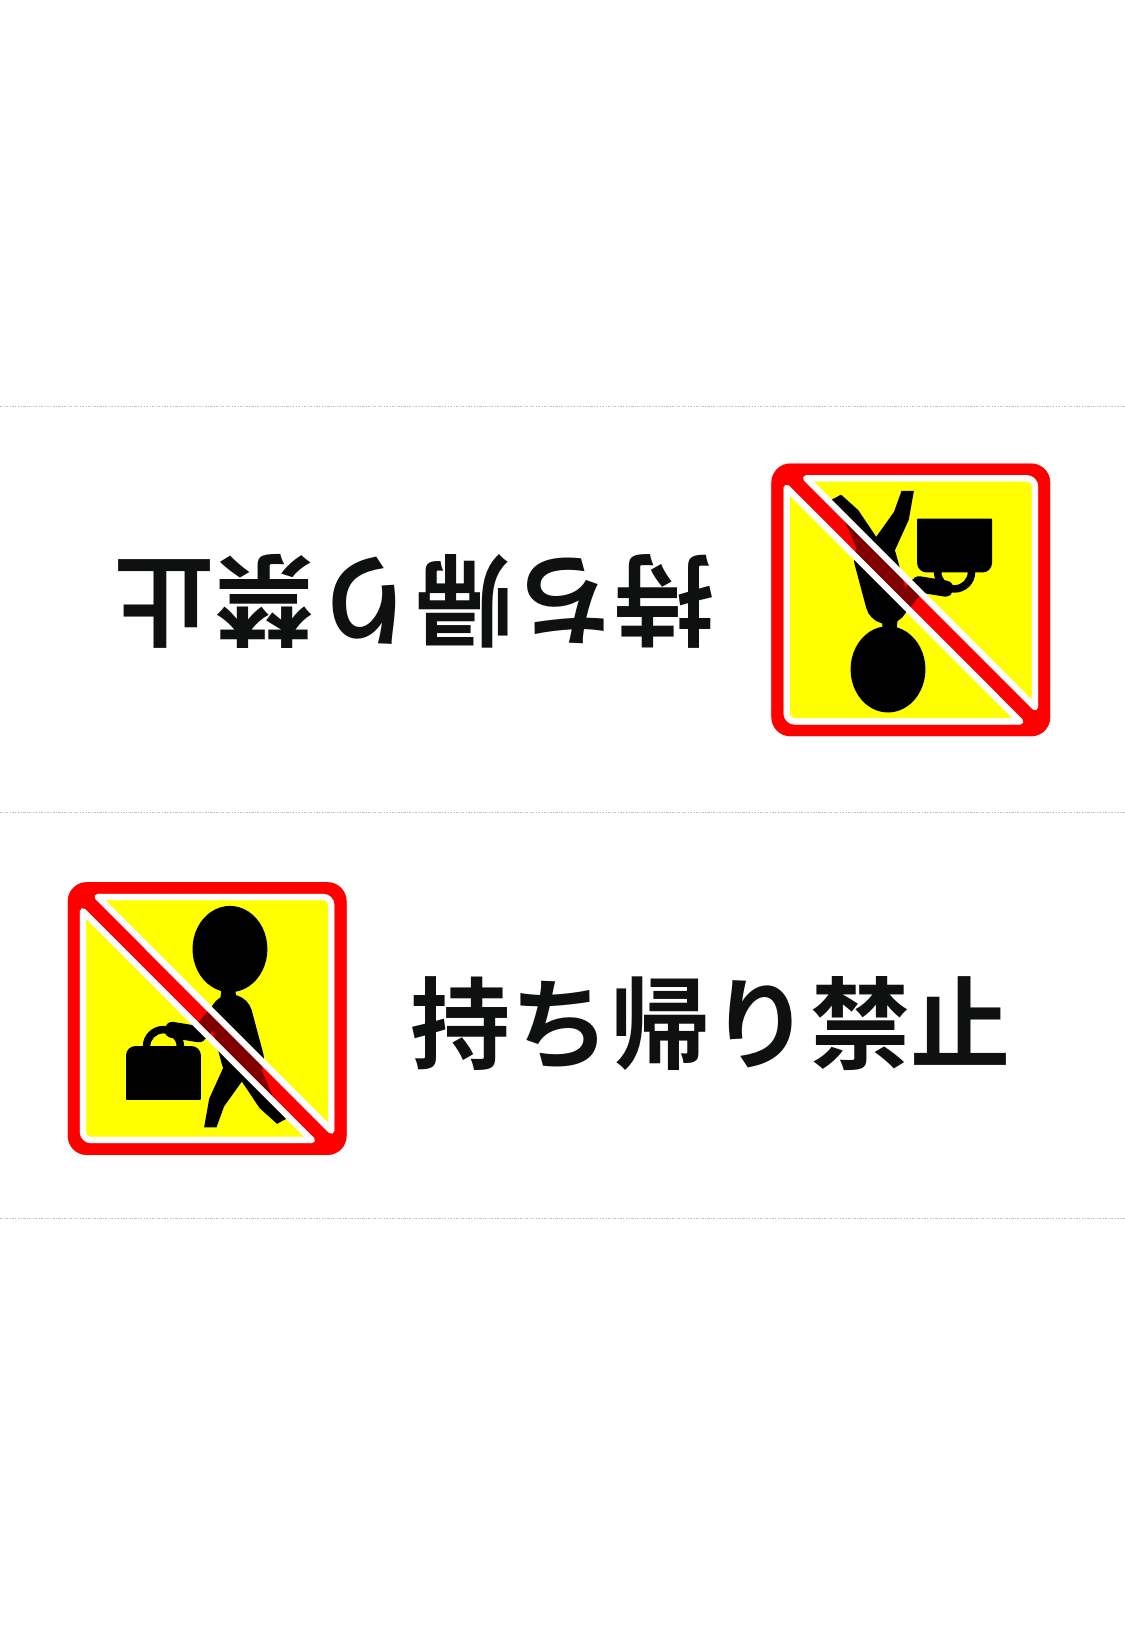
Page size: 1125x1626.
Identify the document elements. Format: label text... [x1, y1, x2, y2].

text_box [767, 460, 1054, 740]
text_box 持ち帰り禁止 [99, 535, 730, 671]
text_box 持ち帰り禁止 [395, 954, 1026, 1090]
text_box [64, 878, 350, 1159]
